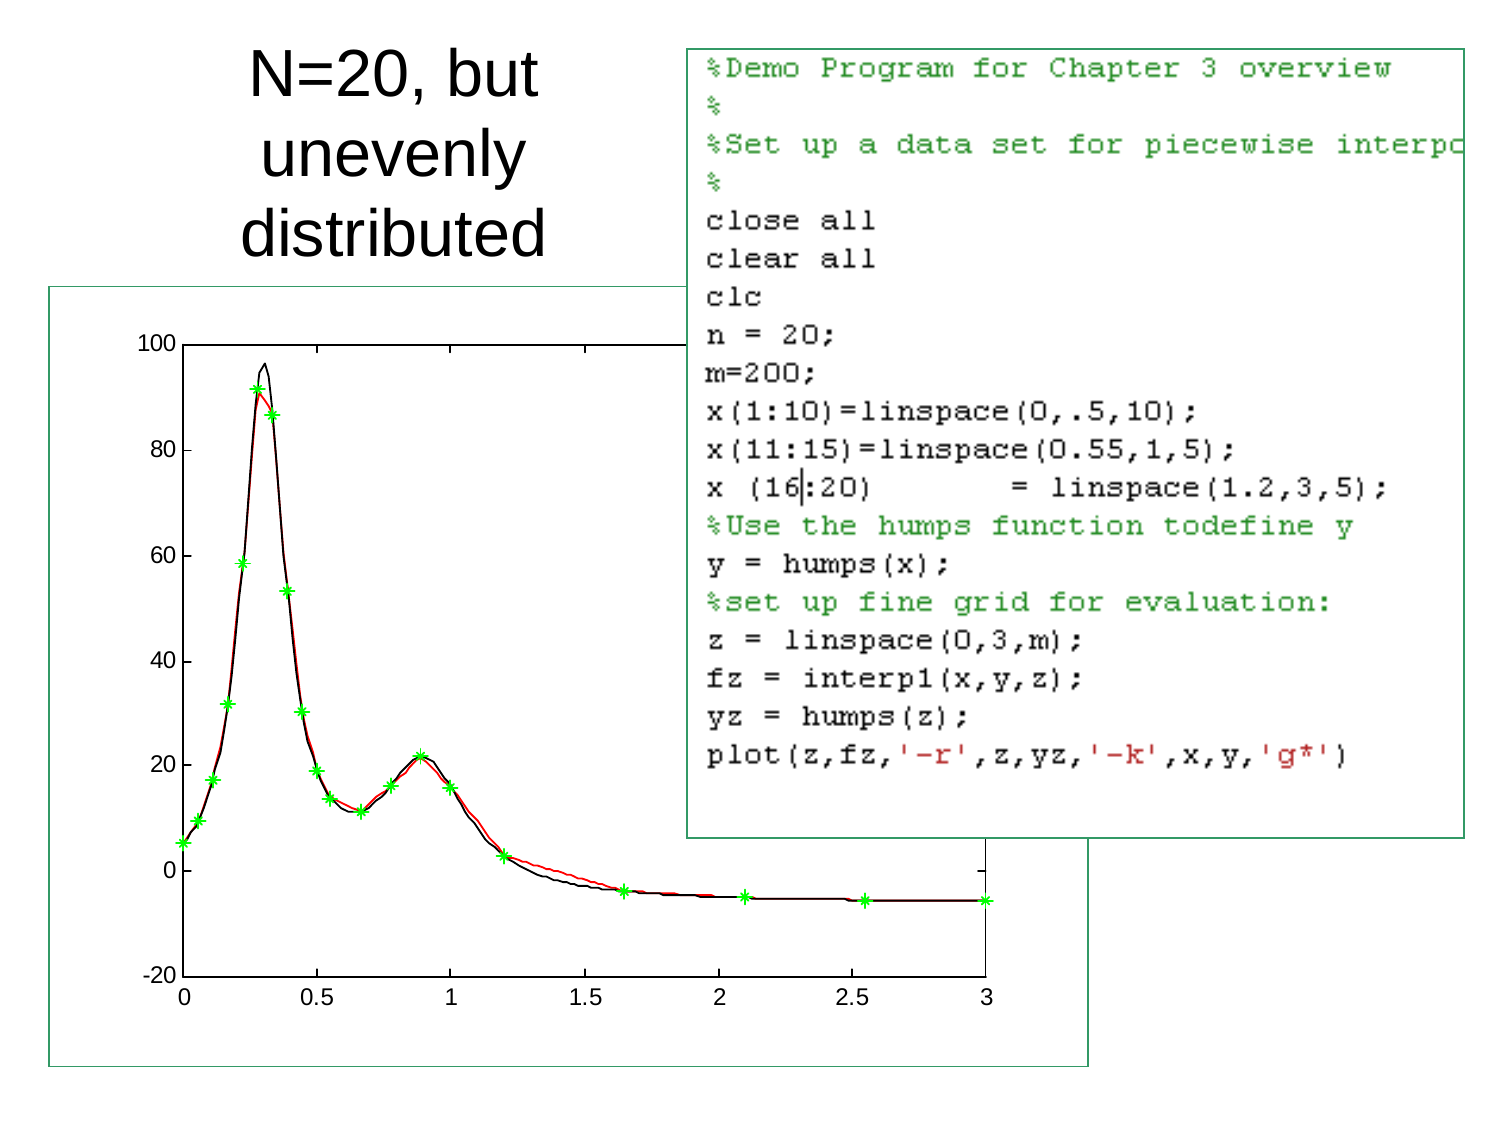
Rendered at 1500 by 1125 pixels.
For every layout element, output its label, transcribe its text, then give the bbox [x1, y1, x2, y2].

title N=20, but unevenly distributed [112, 37, 676, 263]
picture [49, 49, 1464, 1066]
